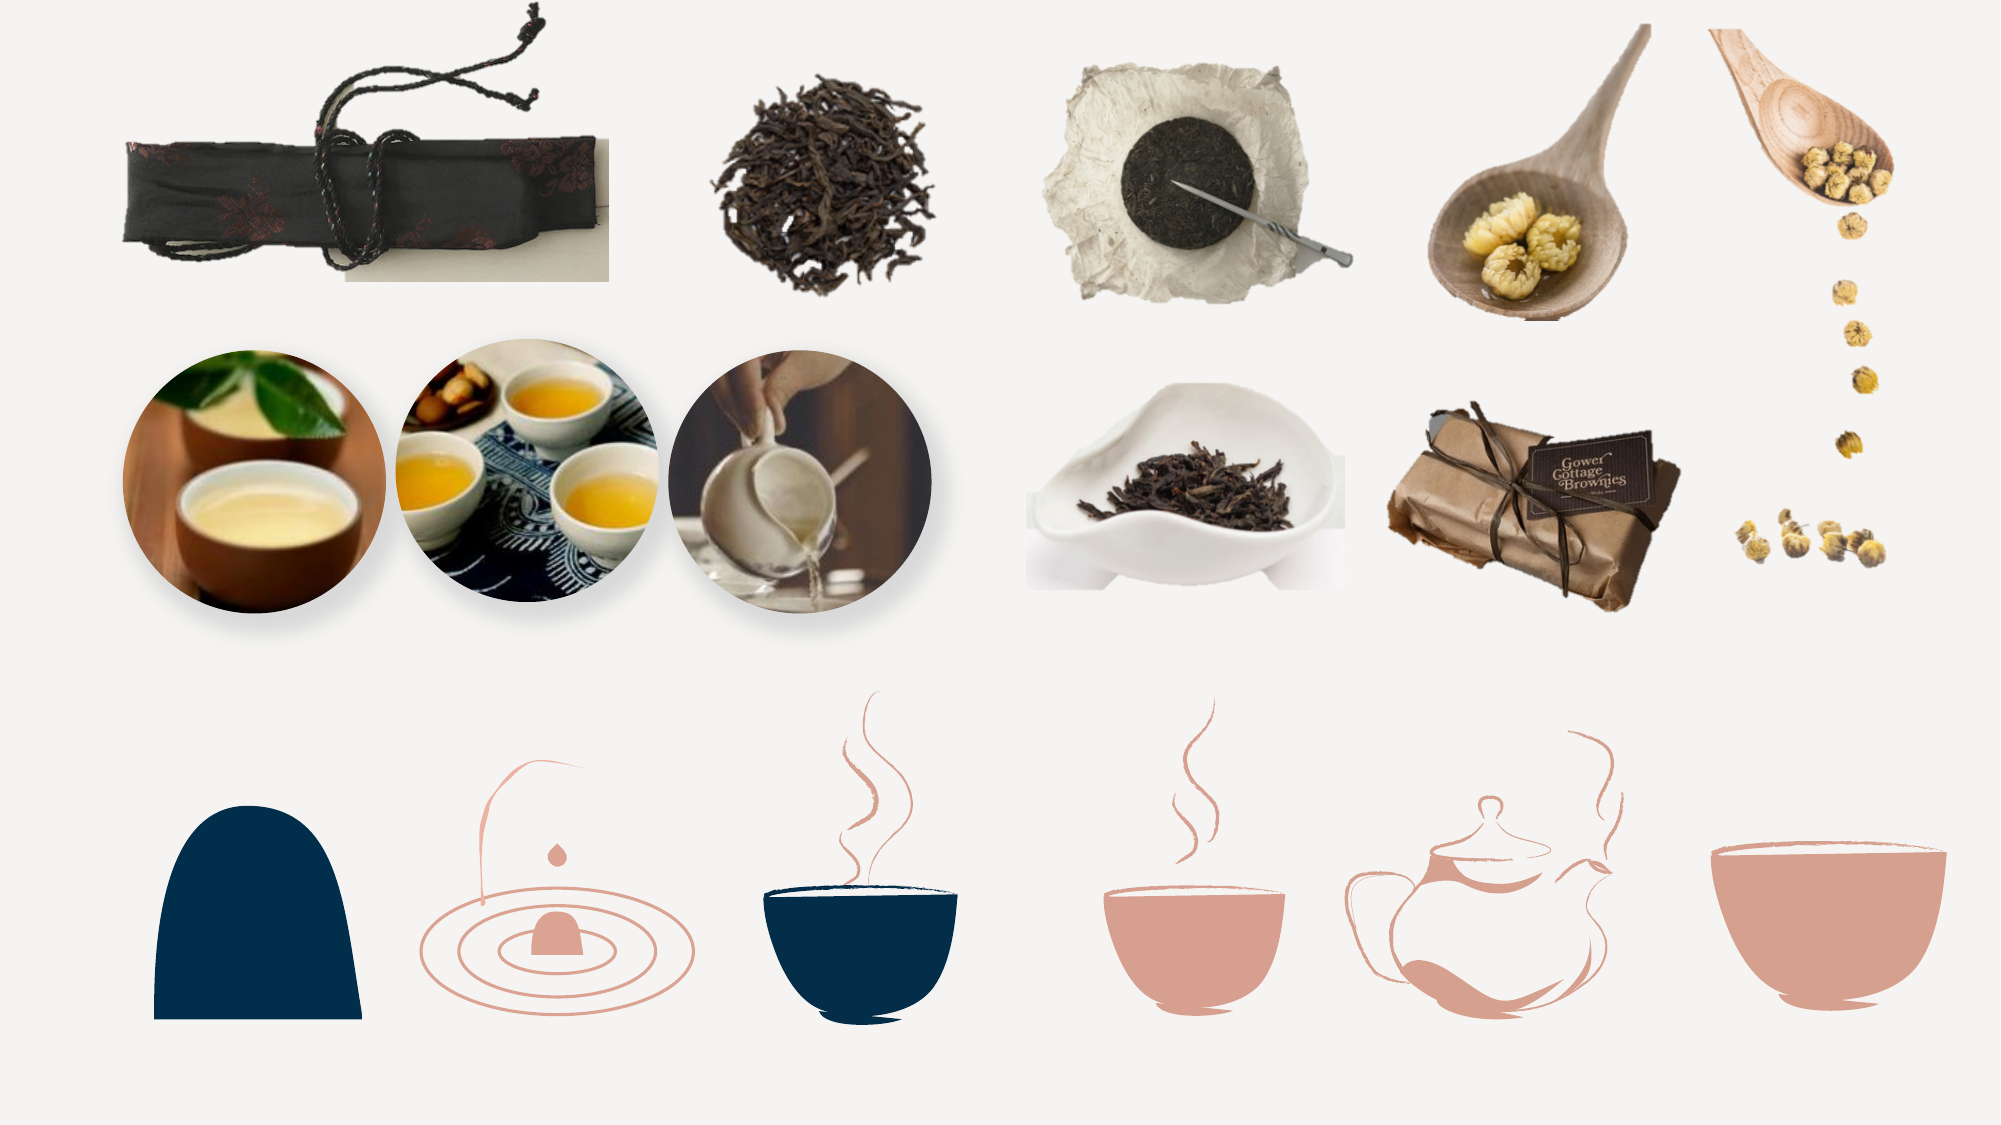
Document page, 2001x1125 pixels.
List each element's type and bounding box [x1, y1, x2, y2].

picture [395, 338, 659, 603]
picture [967, 48, 1407, 333]
text_box [153, 804, 364, 1021]
picture [1422, 23, 1657, 321]
picture [693, 62, 949, 311]
text_box [420, 760, 694, 1015]
picture [1102, 695, 1286, 1016]
picture [1026, 373, 1345, 591]
picture [1381, 26, 1990, 614]
picture [122, 350, 387, 614]
text_box [762, 690, 958, 1025]
picture [668, 350, 932, 614]
picture [1710, 841, 1947, 1011]
picture [114, 0, 609, 282]
picture [1344, 730, 1624, 1020]
